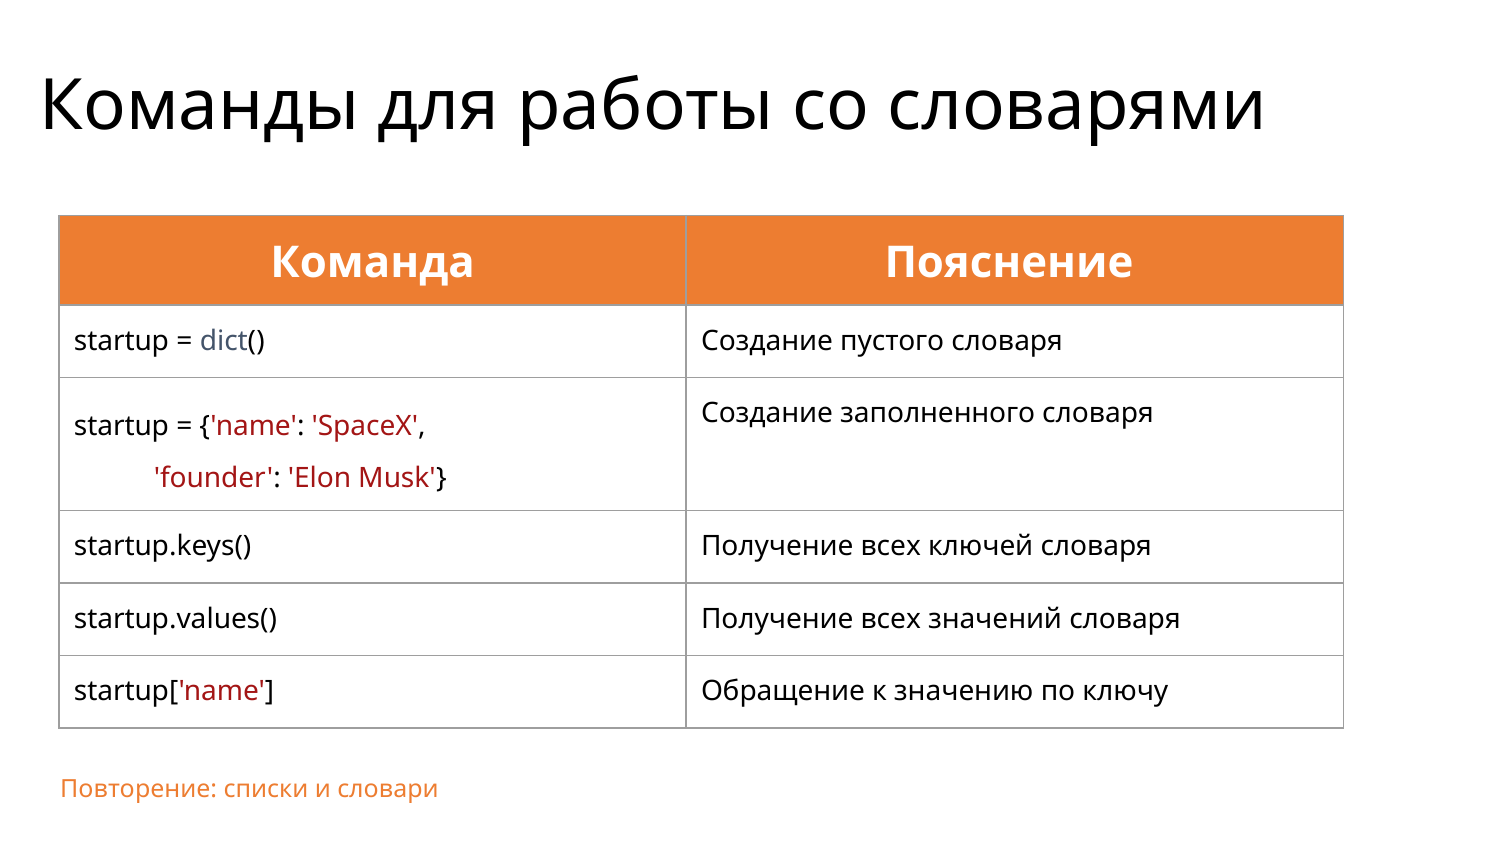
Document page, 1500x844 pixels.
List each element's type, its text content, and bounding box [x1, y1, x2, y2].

table_cell startup.keys() [60, 511, 685, 582]
table_cell startup.values() [60, 584, 685, 655]
table_cell Получение всех ключей словаря [687, 511, 1343, 582]
table_cell Создание пустого словаря [687, 306, 1343, 377]
text_box Команды для работы со словарями [39, 58, 1481, 196]
table_cell Обращение к значению по ключу [687, 656, 1343, 727]
table_cell Получение всех значений словаря [687, 584, 1343, 655]
table_cell Создание заполненного словаря [687, 378, 1343, 510]
subtitle Повторение: списки и словари [60, 767, 1233, 813]
table_header Пояснение [687, 216, 1343, 304]
table_cell startup['name'] [60, 656, 685, 727]
table_cell startup = dict() [60, 306, 685, 377]
table_cell startup = {'name': 'SpaceX', 'founder': 'Elon Musk'} [60, 378, 685, 510]
table_header Команда [60, 216, 685, 304]
